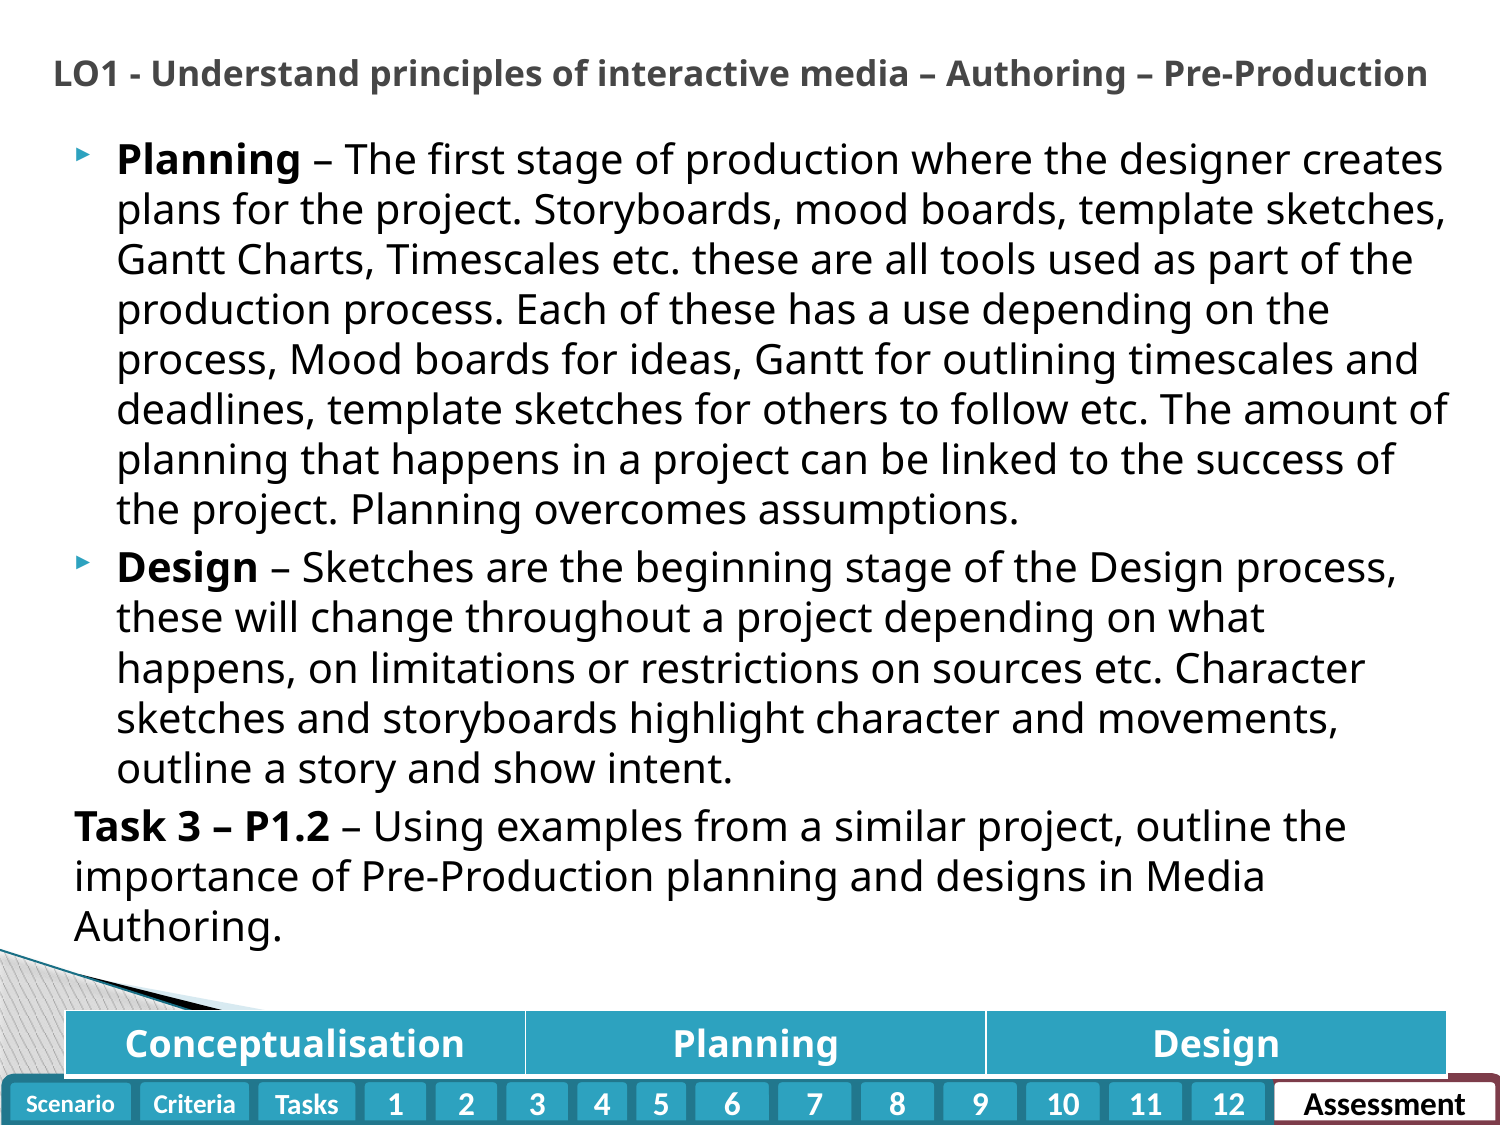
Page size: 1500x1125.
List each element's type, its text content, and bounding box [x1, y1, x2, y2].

title LO1 - Understand principles of interactive media – Authoring – Pre-Production [37, 19, 1471, 126]
table_header Planning [526, 1011, 985, 1074]
table_header Conceptualisation [66, 1011, 525, 1074]
list Planning – The first stage of production where the designer creates plans for the project. Storyboards, mood boards, template sketches, Gantt Charts, Timescales etc. these are all tools used as part of the production process. Each of these has a use depending on the process, Mood boards for ideas, Gantt for outlining timescales and deadlines, template sketches for others to follow etc. The amount of planning that happens in a project can be linked to the success of the project. Planning overcomes assumptions. Design – Sketches are the beginning stage of the Design process, these will change throughout a project depending on what happens, on limitations or restrictions on sources etc. Character sketches and storyboards highlight character and movements, outline a story and show intent. Task 3 – P1.2 – Using examples from a similar project, outline the importance of Pre-Production planning and designs in Media Authoring. [41, 126, 1471, 965]
table_header Design [987, 1011, 1446, 1074]
